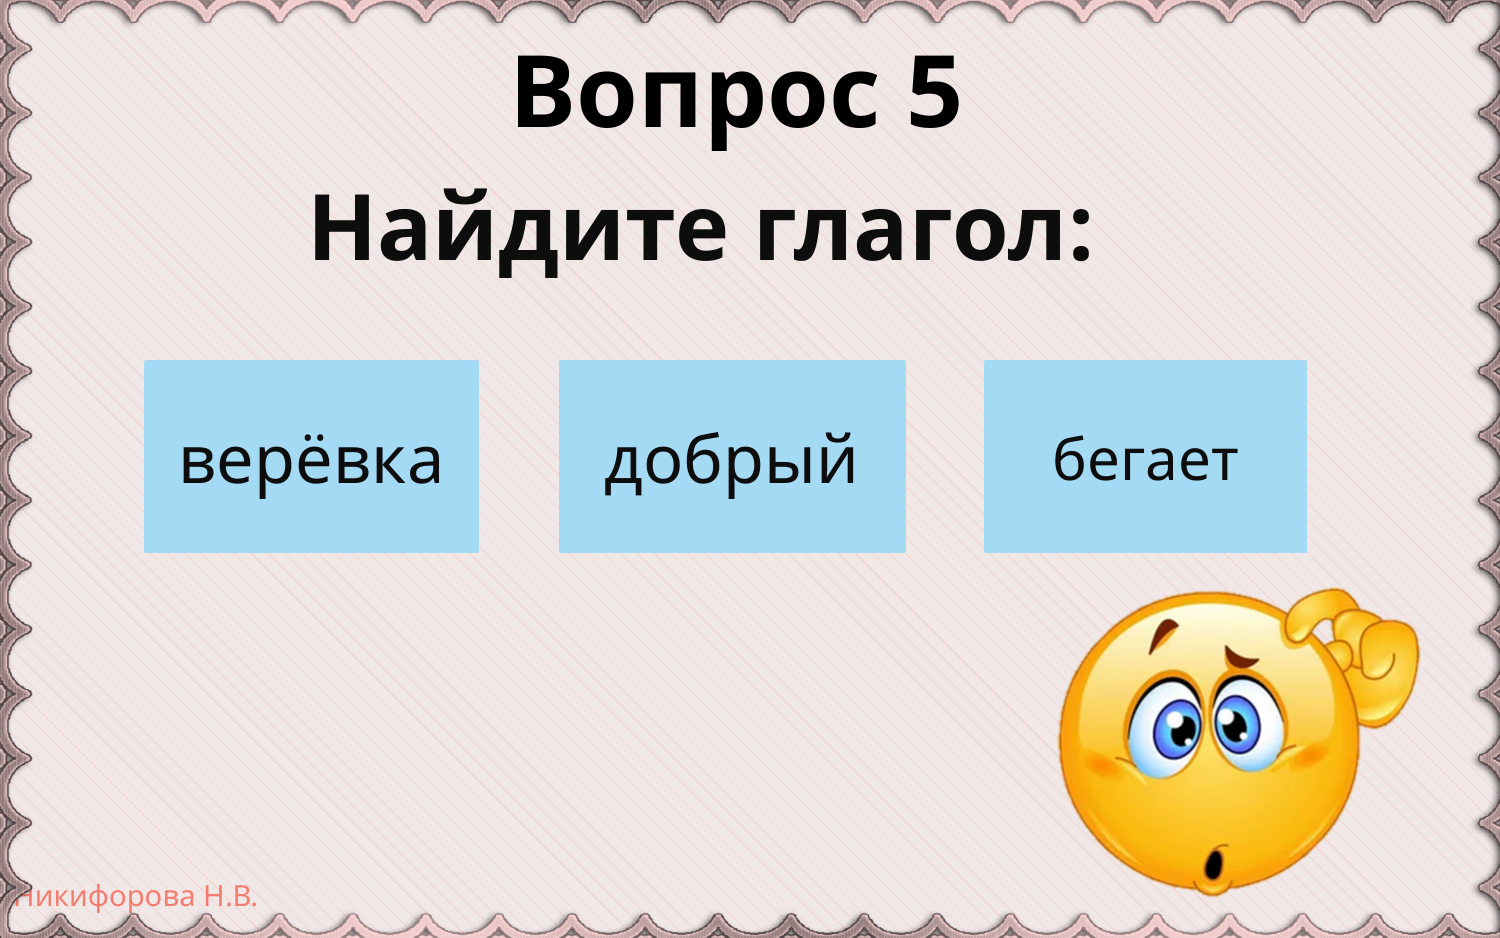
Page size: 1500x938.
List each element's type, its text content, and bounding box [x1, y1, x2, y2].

text_box верёвка [144, 360, 479, 553]
text_box Вопрос 5 [135, 19, 1365, 155]
text_box Найдите глагол: [29, 161, 1397, 287]
text_box бегает [984, 360, 1307, 526]
text_box добрый [559, 360, 906, 553]
picture [903, 528, 1500, 937]
